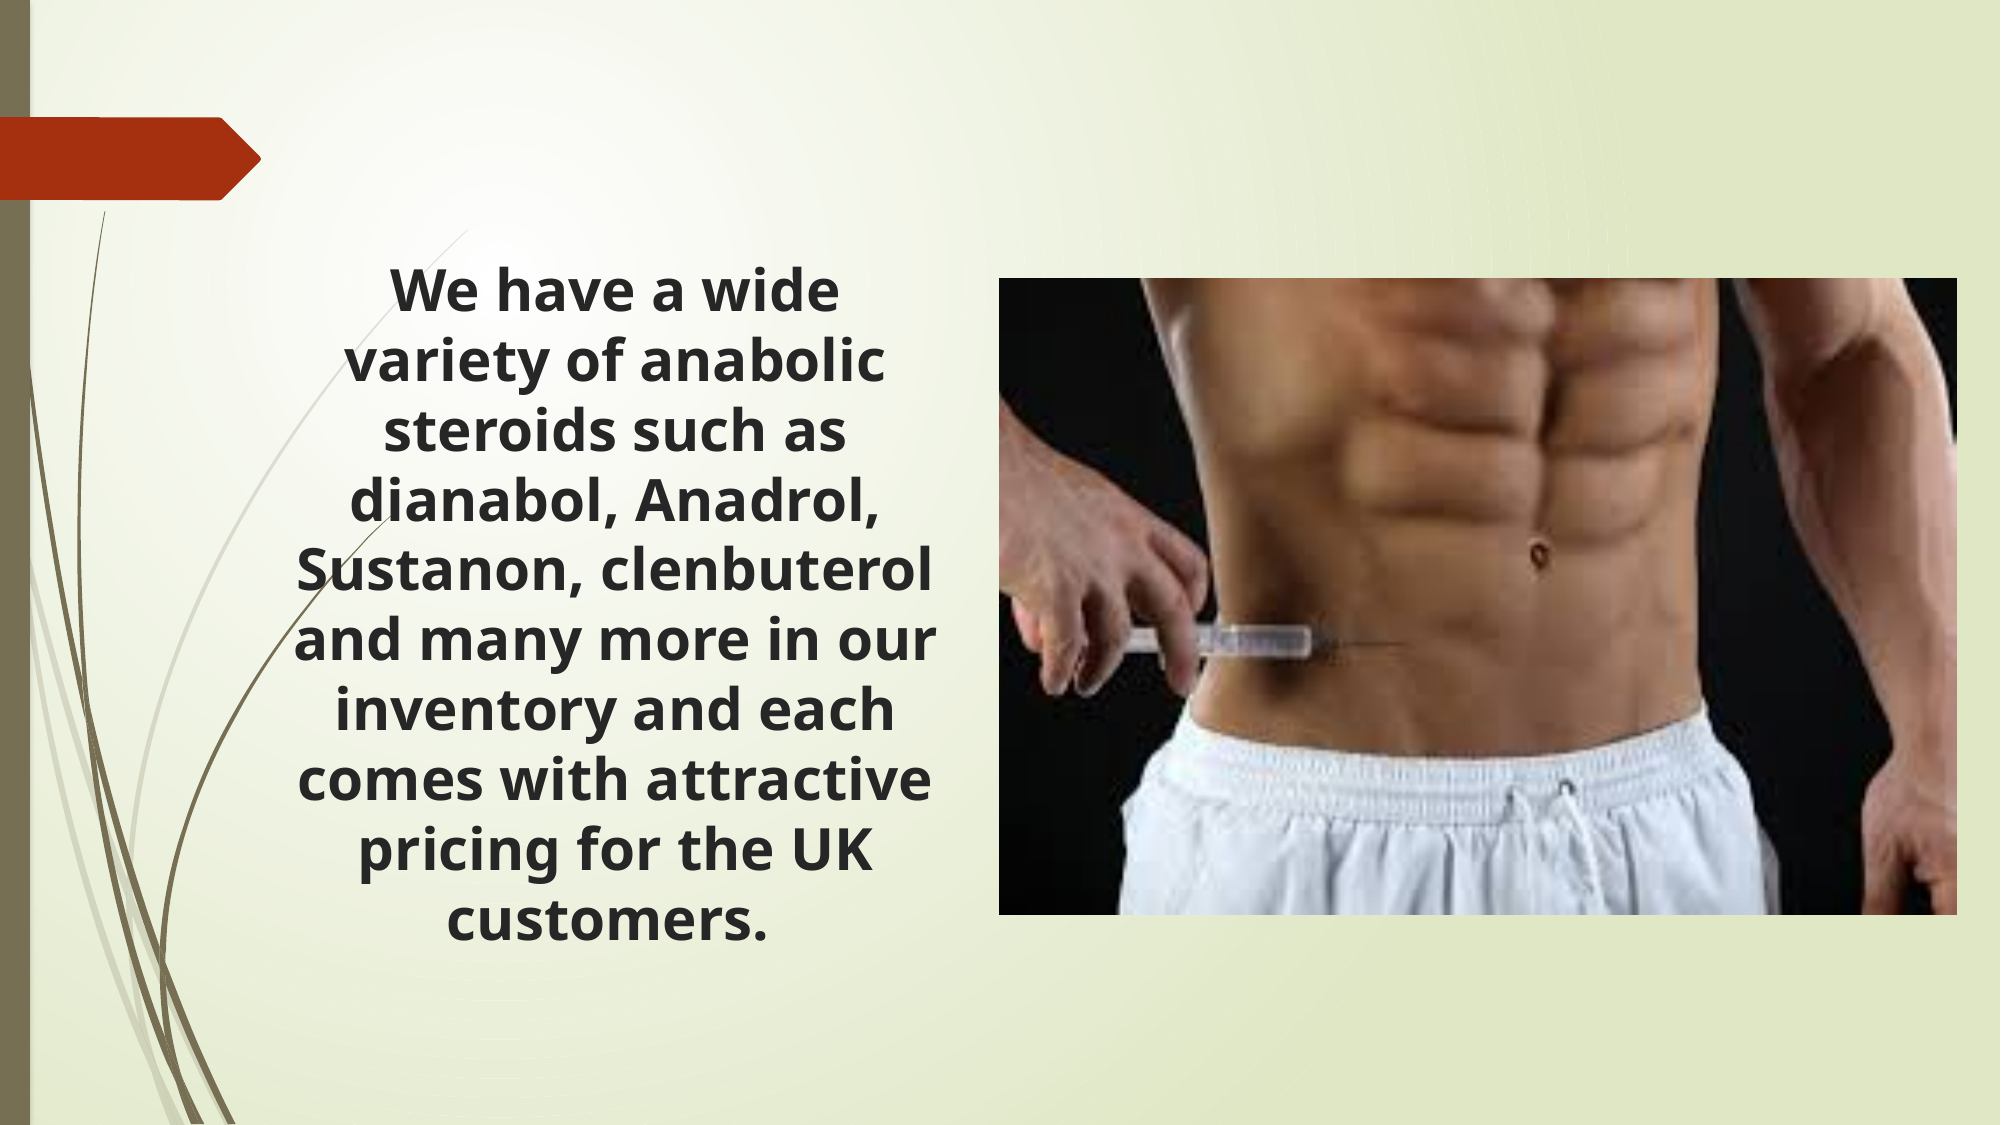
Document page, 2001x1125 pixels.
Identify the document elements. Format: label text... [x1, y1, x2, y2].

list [999, 278, 1957, 916]
title We have a wide variety of anabolic steroids such as dianabol, Anadrol, Sustanon, clenbuterol and many more in our inventory and each comes with attractive pricing for the UK customers. [267, 71, 964, 960]
